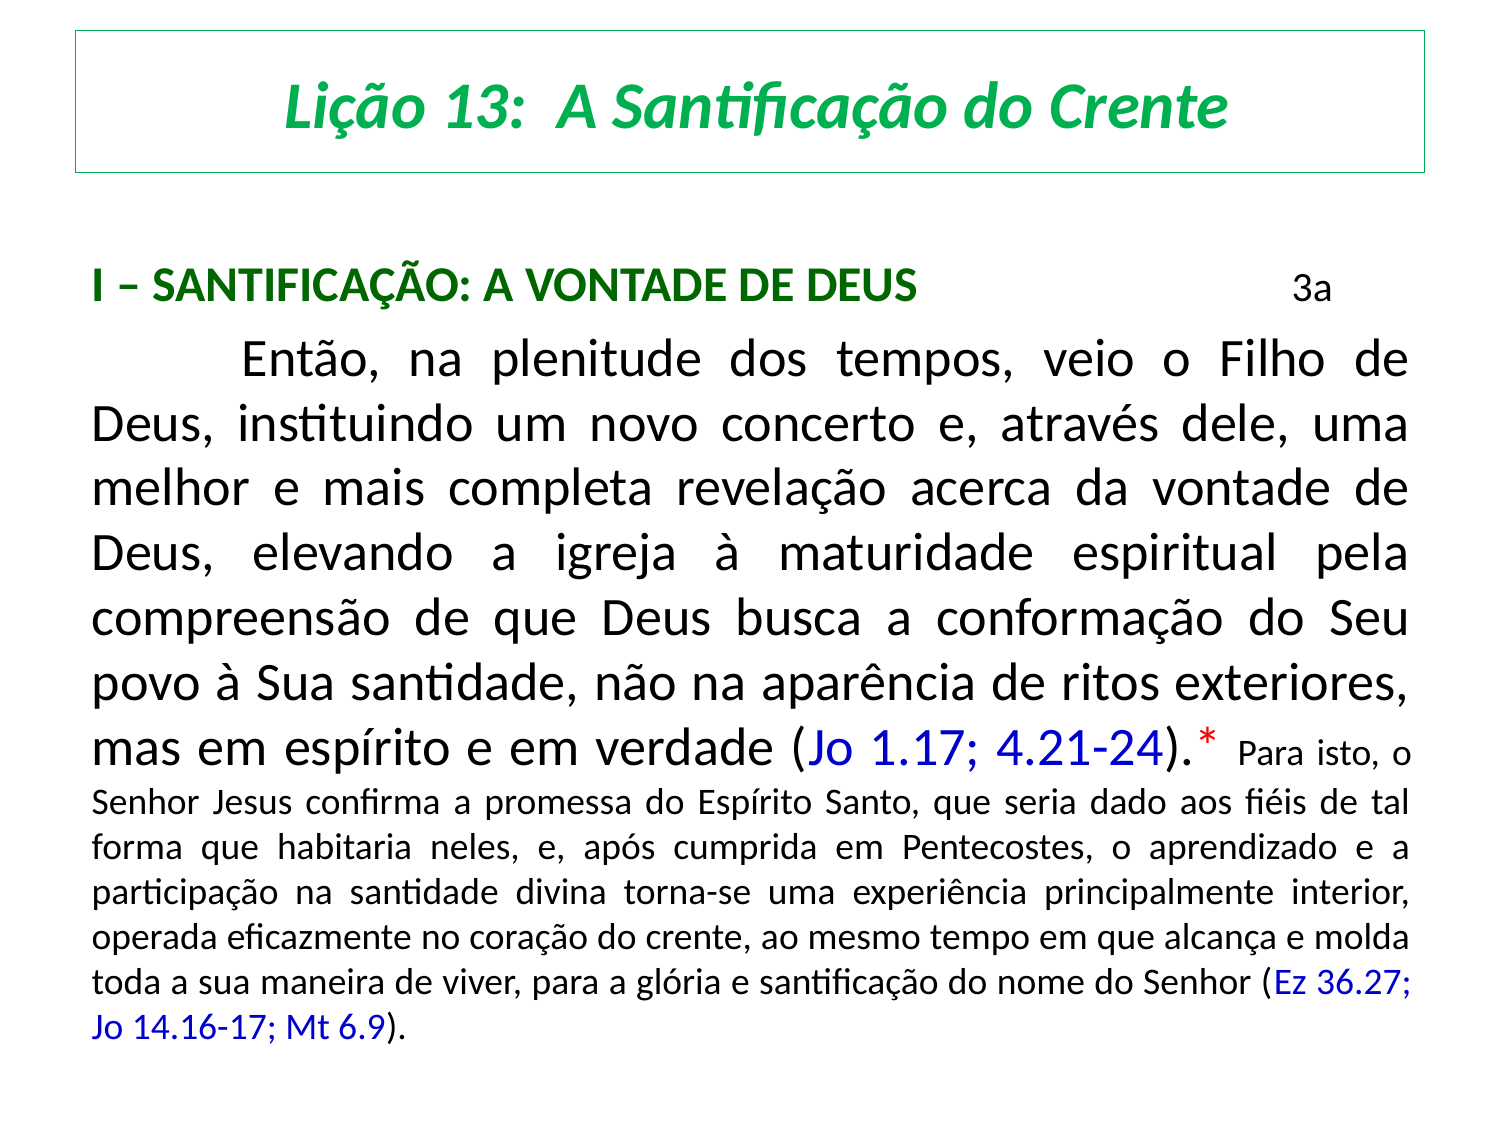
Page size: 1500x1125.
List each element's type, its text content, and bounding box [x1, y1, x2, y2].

title Lição 13: A Santificação do Crente [75, 30, 1425, 173]
list I – SANTIFICAÇÃO: A VONTADE DE DEUS 3a Então, na plenitude dos tempos, veio o Filho de Deus, instituindo um novo concerto e, através dele, uma melhor e mais completa revelação acerca da vontade de Deus, elevando a igreja à maturidade espiritual pela compreensão de que Deus busca a conformação do Seu povo à Sua santidade, não na aparência de ritos exteriores, mas em espírito e em verdade (Jo 1.17; 4.21-24).* Para isto, o Senhor Jesus confirma a promessa do Espírito Santo, que seria dado aos fiéis de tal forma que habitaria neles, e, após cumprida em Pentecostes, o aprendizado e a participação na santidade divina torna-se uma experiência principalmente interior, operada eficazmente no coração do crente, ao mesmo tempo em que alcança e molda toda a sua maneira de viver, para a glória e santificação do nome do Senhor (Ez 36.27; Jo 14.16-17; Mt 6.9). [76, 243, 1427, 1059]
